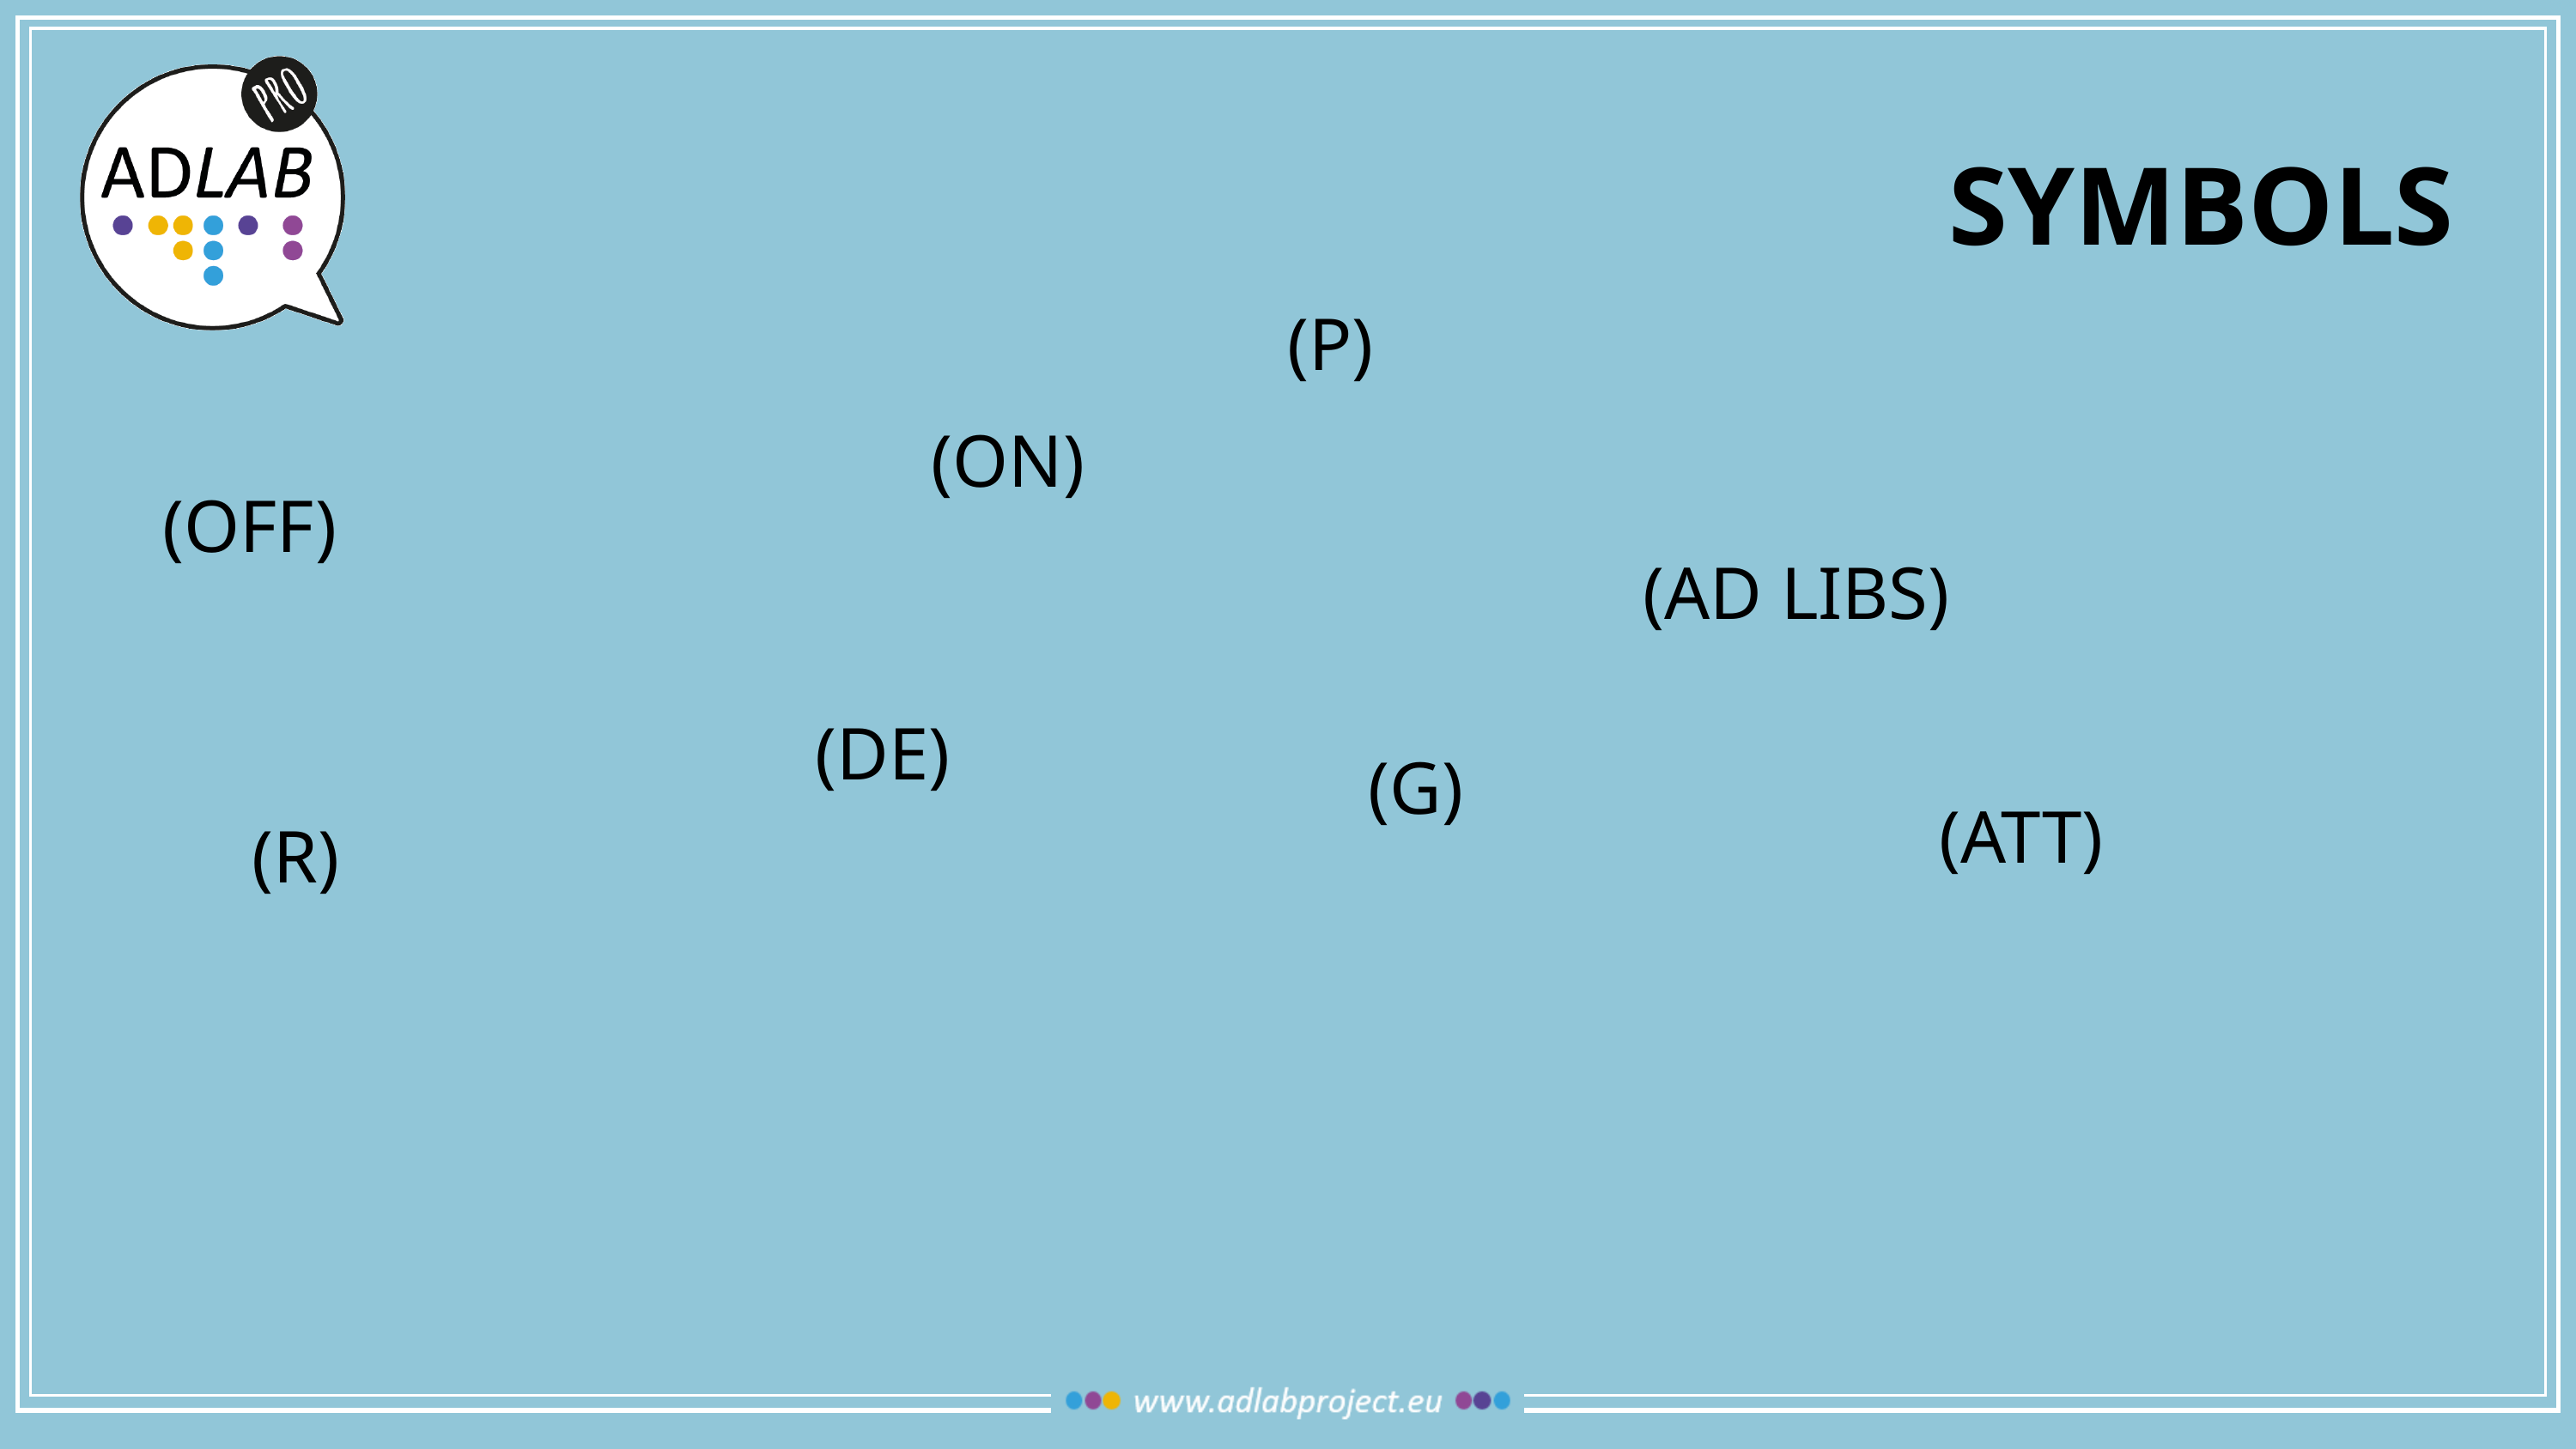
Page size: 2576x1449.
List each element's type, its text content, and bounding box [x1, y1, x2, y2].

picture [72, 49, 353, 330]
text_box (DE) [802, 659, 1056, 808]
text_box (R) [239, 761, 397, 911]
text_box (ATT) [1926, 742, 2179, 890]
title SYMBOLS [384, 70, 2467, 351]
text_box (P) [1274, 249, 1432, 398]
list (OFF) [150, 431, 430, 580]
text_box (ON) [918, 367, 1148, 515]
text_box (AD LIBS) [1630, 498, 2085, 646]
picture [1051, 1378, 1524, 1429]
text_box (G) [1356, 693, 1514, 842]
